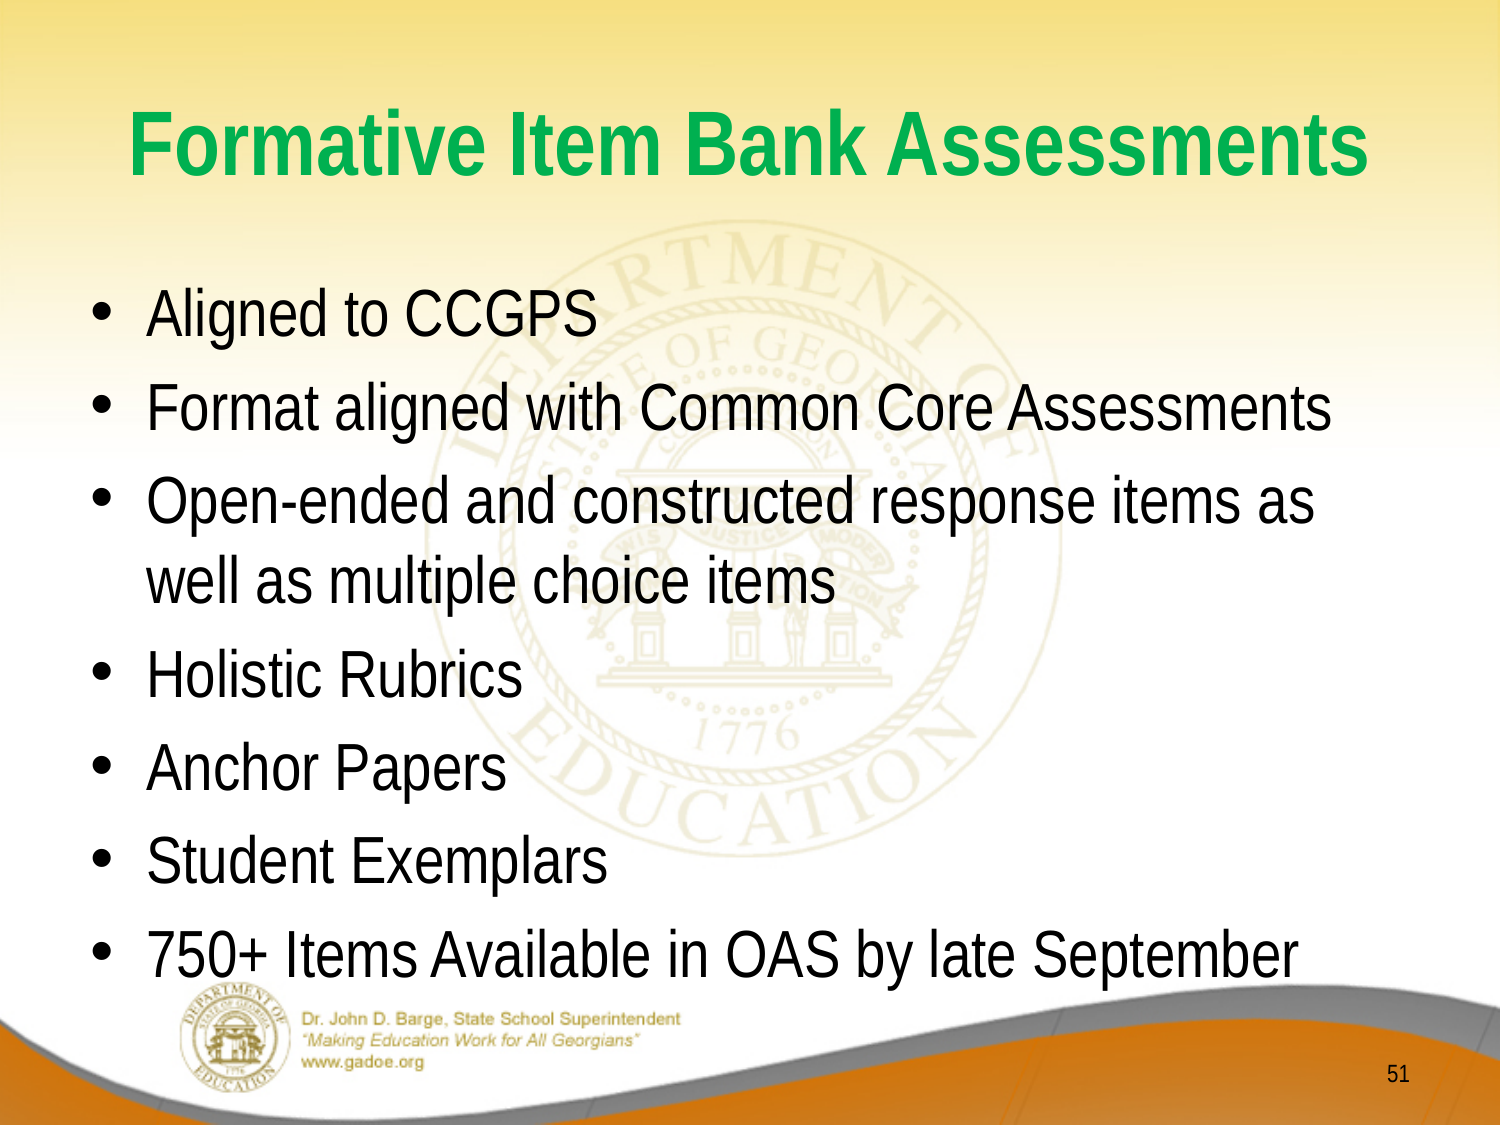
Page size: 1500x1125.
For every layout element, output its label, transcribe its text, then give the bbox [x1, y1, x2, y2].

slide_number 51 [1325, 1042, 1425, 1103]
list Aligned to CCGPS Format aligned with Common Core Assessments Open-ended and constructed response items as well as multiple choice items Holistic Rubrics Anchor Papers Student Exemplars 750+ Items Available in OAS by late September [74, 262, 1426, 1006]
title Formative Item Bank Assessments [74, 44, 1426, 233]
picture [0, 0, 1500, 1125]
